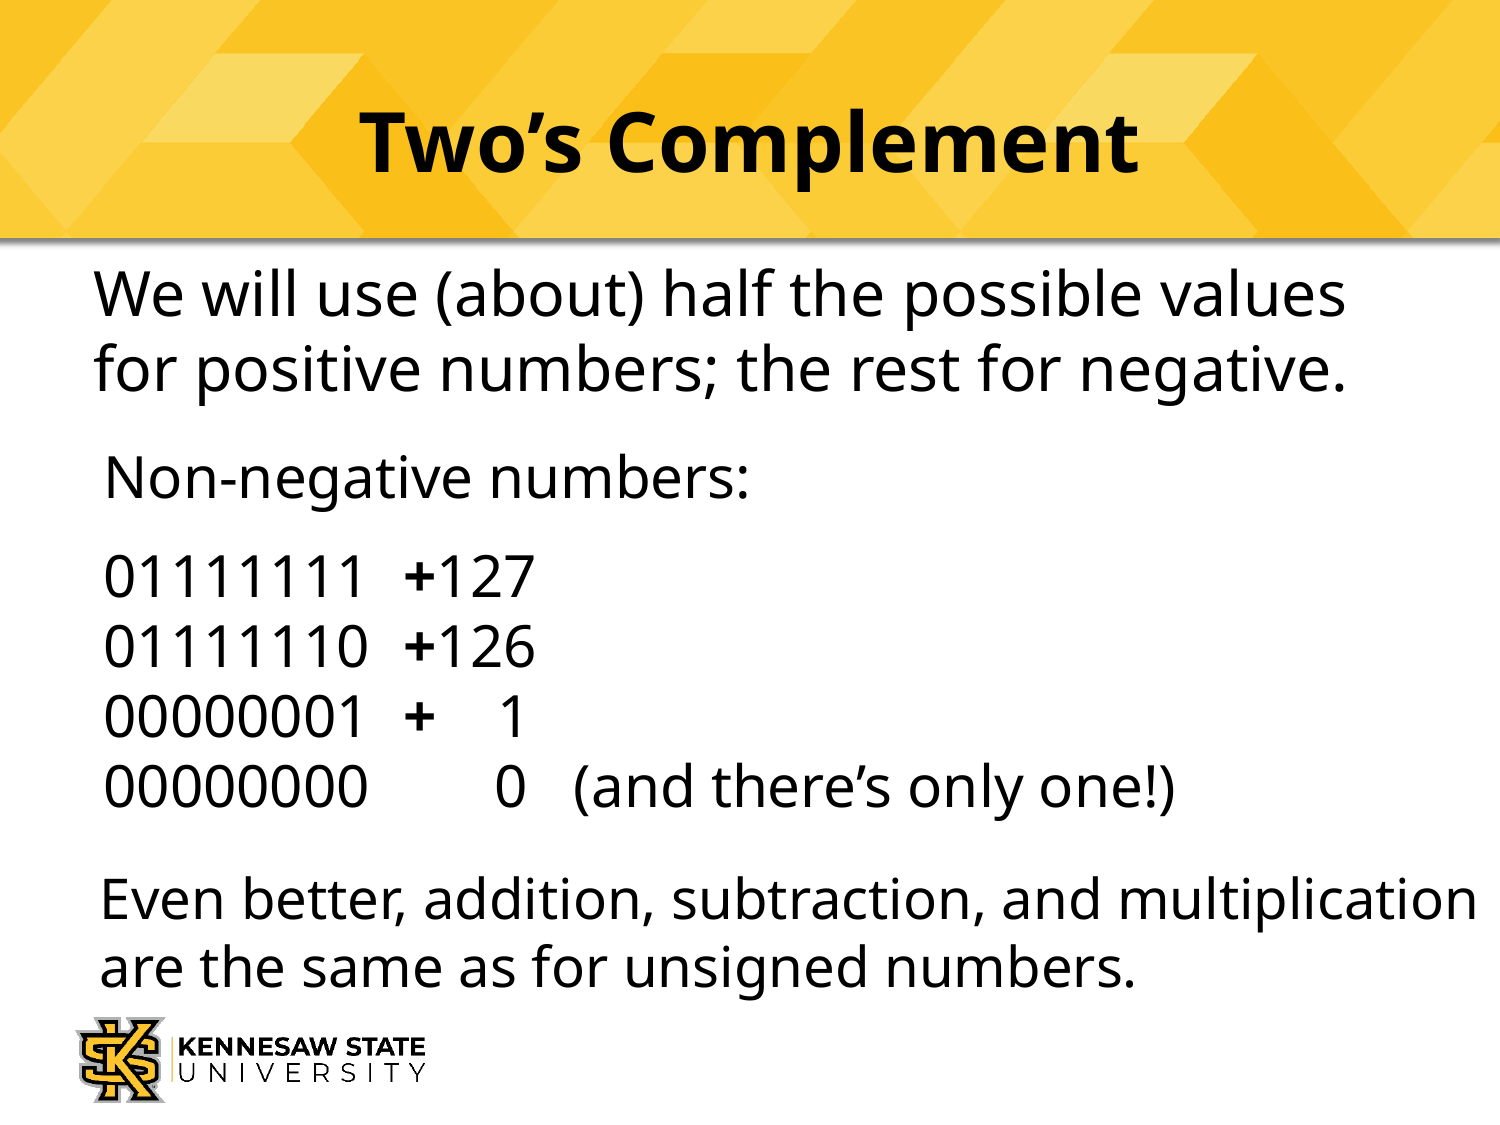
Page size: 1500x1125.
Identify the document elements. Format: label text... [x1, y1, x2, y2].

text_box Non-negative numbers: 01111111 +127 01111110 +126 00000001 + 1 00000000 0 (and there’s only one!) [85, 430, 1478, 828]
text_box Even better, addition, subtraction, and multiplication are the same as for unsigned numbers. [85, 855, 1500, 1006]
list We will use (about) half the possible values for positive numbers; the rest for negative. [22, 246, 1424, 430]
picture [75, 1017, 425, 1103]
picture [0, 0, 1500, 251]
title Two’s Complement [75, 45, 1425, 233]
